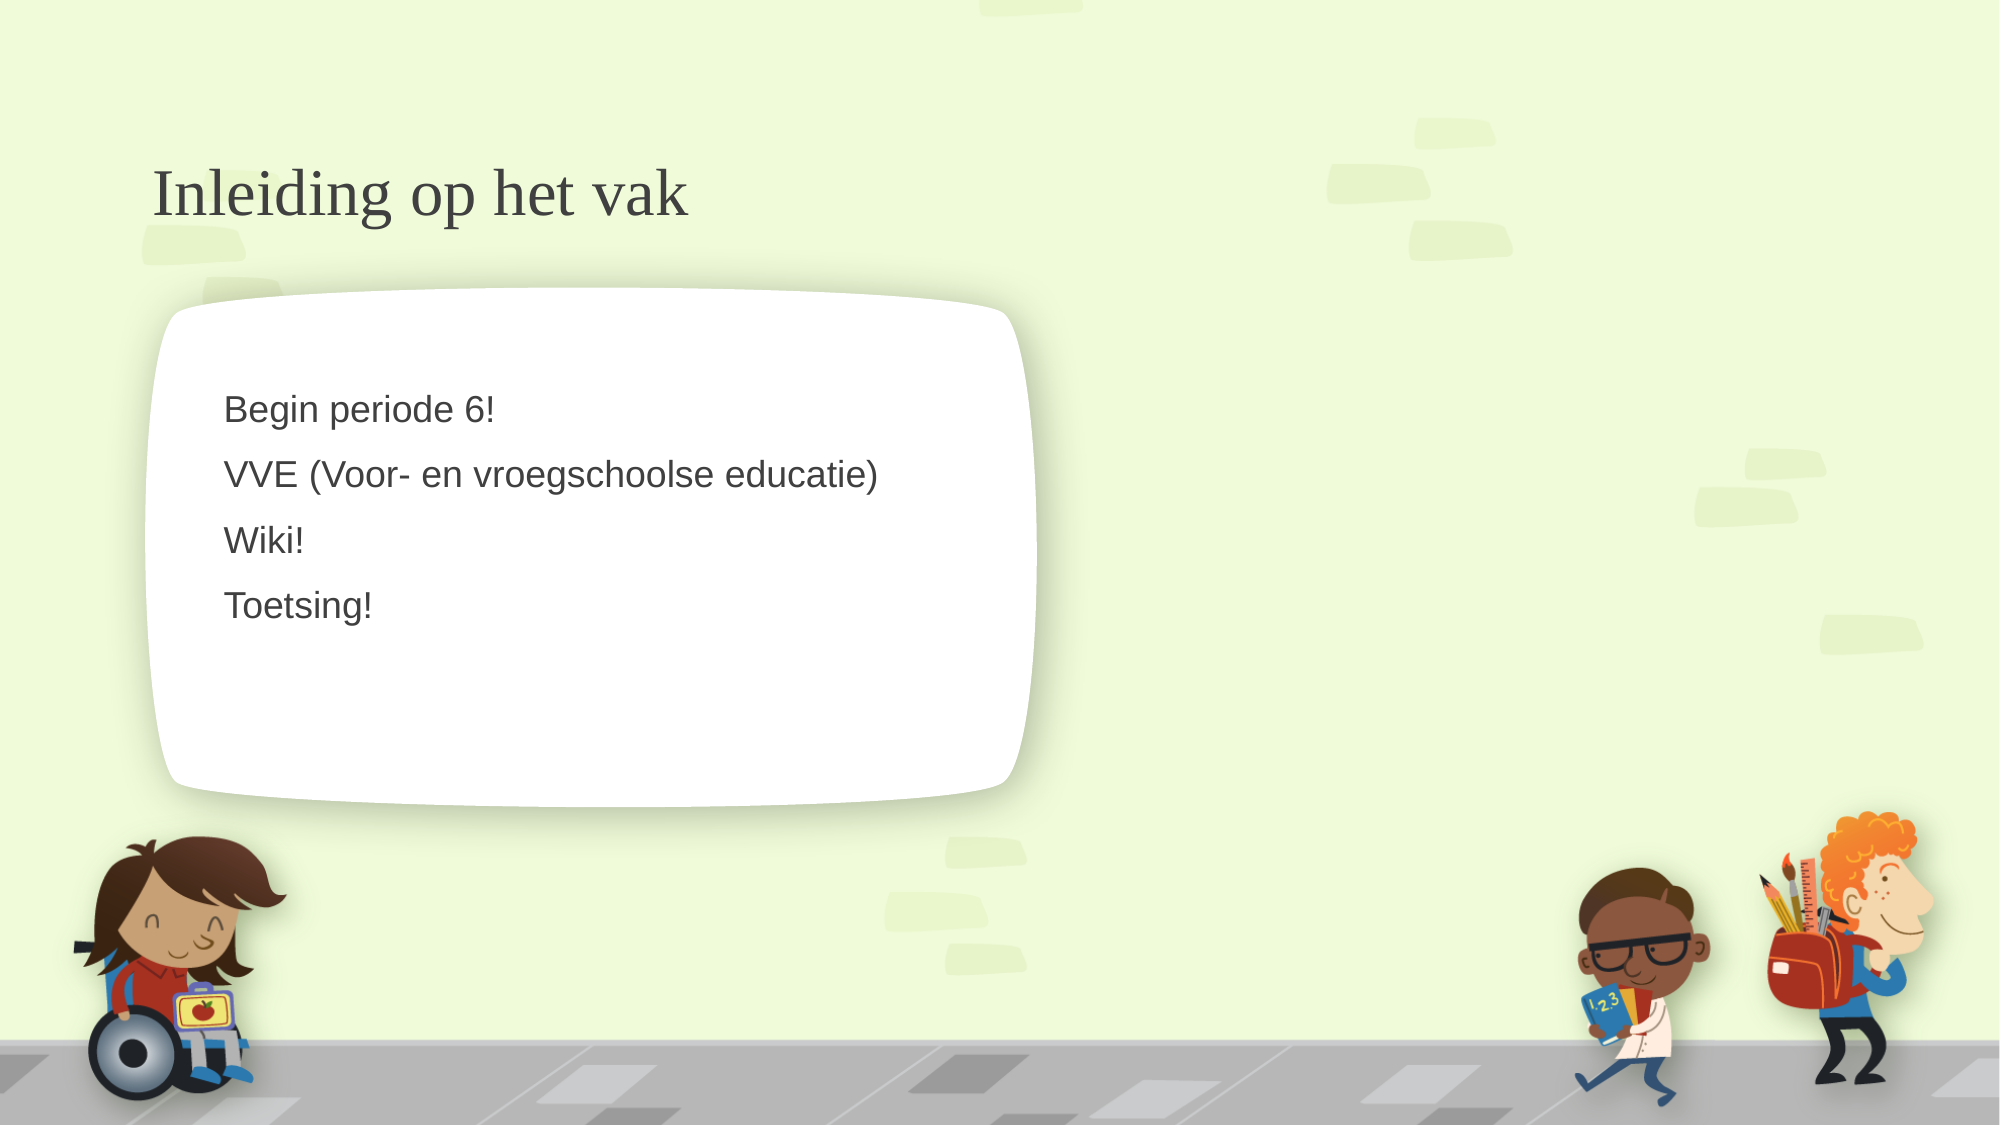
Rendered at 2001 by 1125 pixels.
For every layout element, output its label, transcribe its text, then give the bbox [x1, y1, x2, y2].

picture [0, 0, 2000, 1125]
list Begin periode 6! VVE (Voor- en vroegschoolse educatie) Wiki! Toetsing! [208, 382, 1000, 743]
title Inleiding op het vak [137, 59, 1750, 238]
